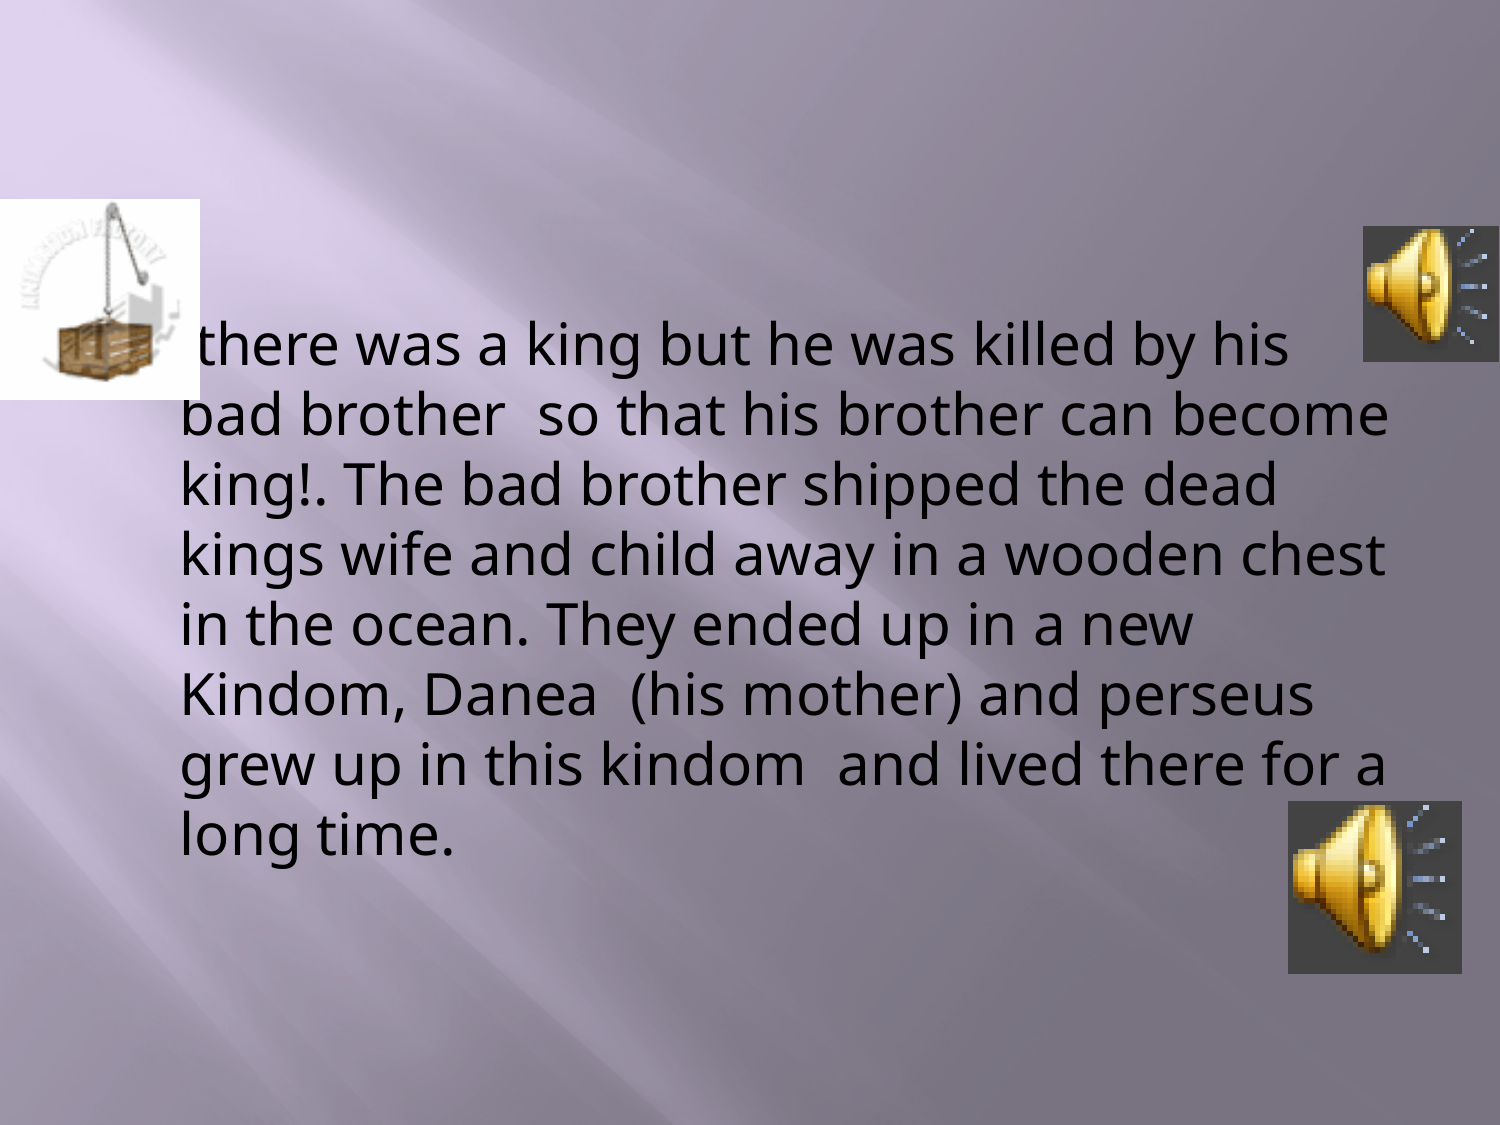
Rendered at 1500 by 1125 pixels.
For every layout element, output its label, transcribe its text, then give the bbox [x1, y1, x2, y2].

picture [1287, 799, 1463, 976]
picture [0, 199, 201, 401]
picture [1362, 224, 1500, 363]
list there was a king but he was killed by his bad brother so that his brother can become king!. The bad brother shipped the dead kings wife and child away in a wooden chest in the ocean. They ended up in a new Kindom, Danea (his mother) and perseus grew up in this kindom and lived there for a long time. [75, 299, 1425, 1043]
